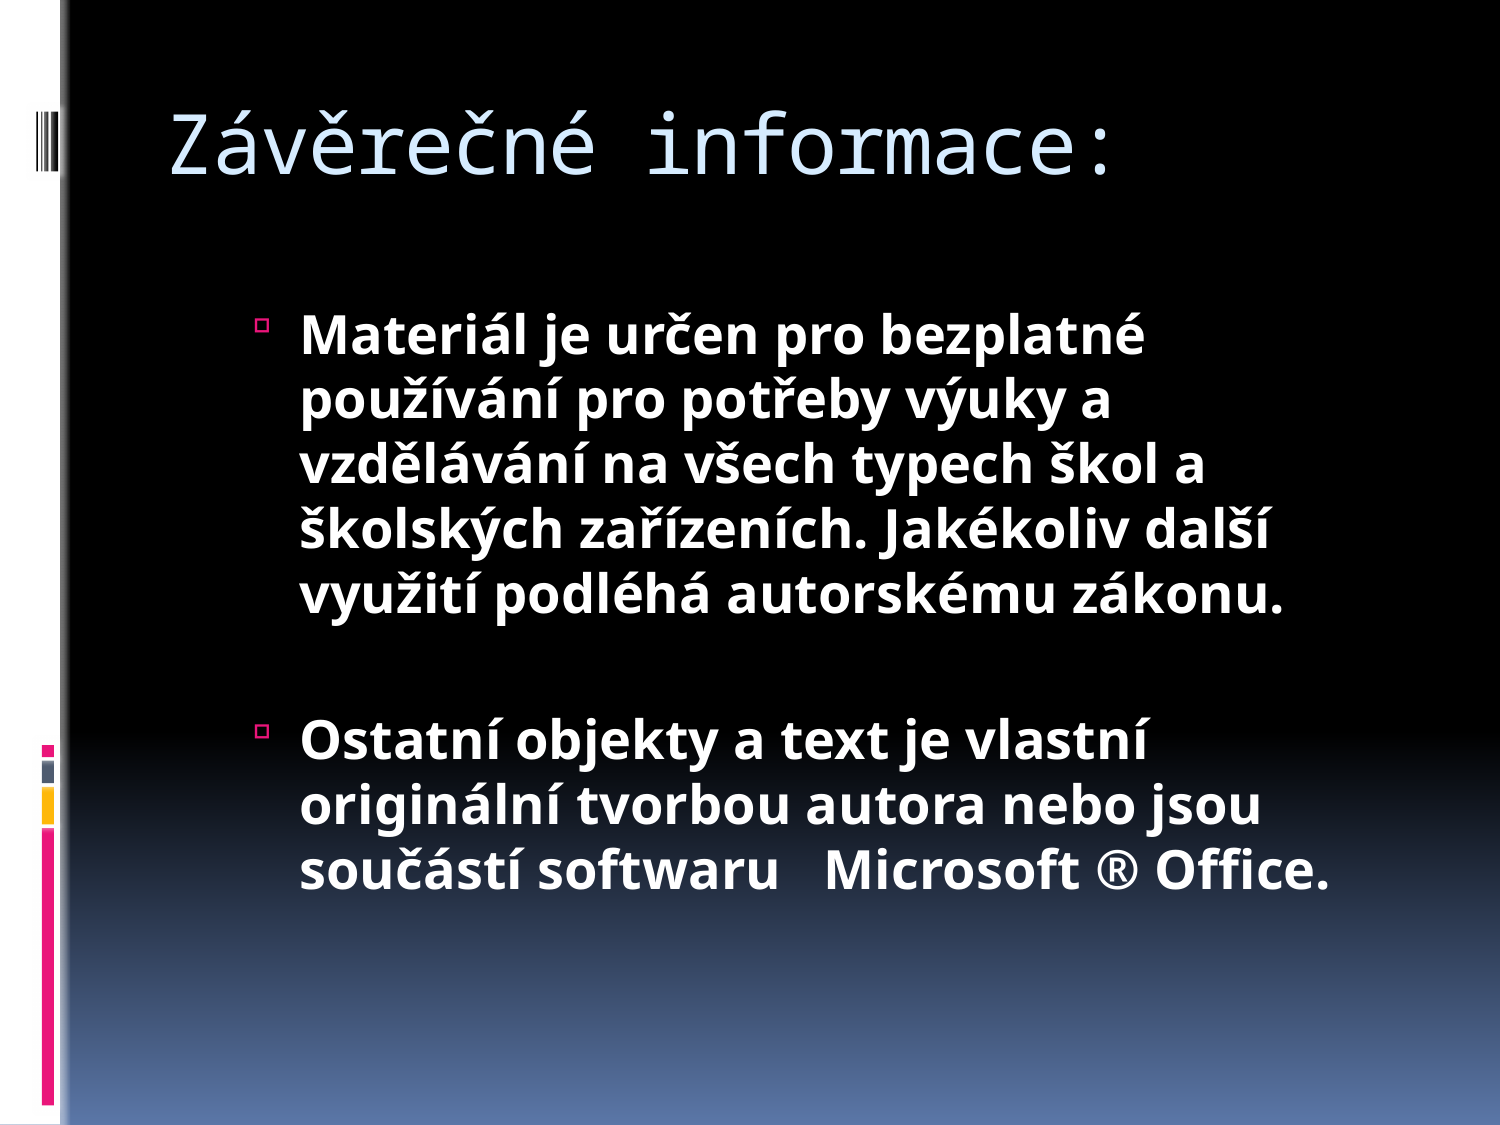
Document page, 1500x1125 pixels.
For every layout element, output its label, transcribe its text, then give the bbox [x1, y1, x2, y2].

list Materiál je určen pro bezplatné používání pro potřeby výuky a vzdělávání na všech typech škol a školských zařízeních. Jakékoliv další využití podléhá autorskému zákonu. Ostatní objekty a text je vlastní originální tvorbou autora nebo jsou součástí softwaru Microsoft ® Office. [150, 292, 1425, 1043]
title Závěrečné informace: [150, 83, 1425, 234]
